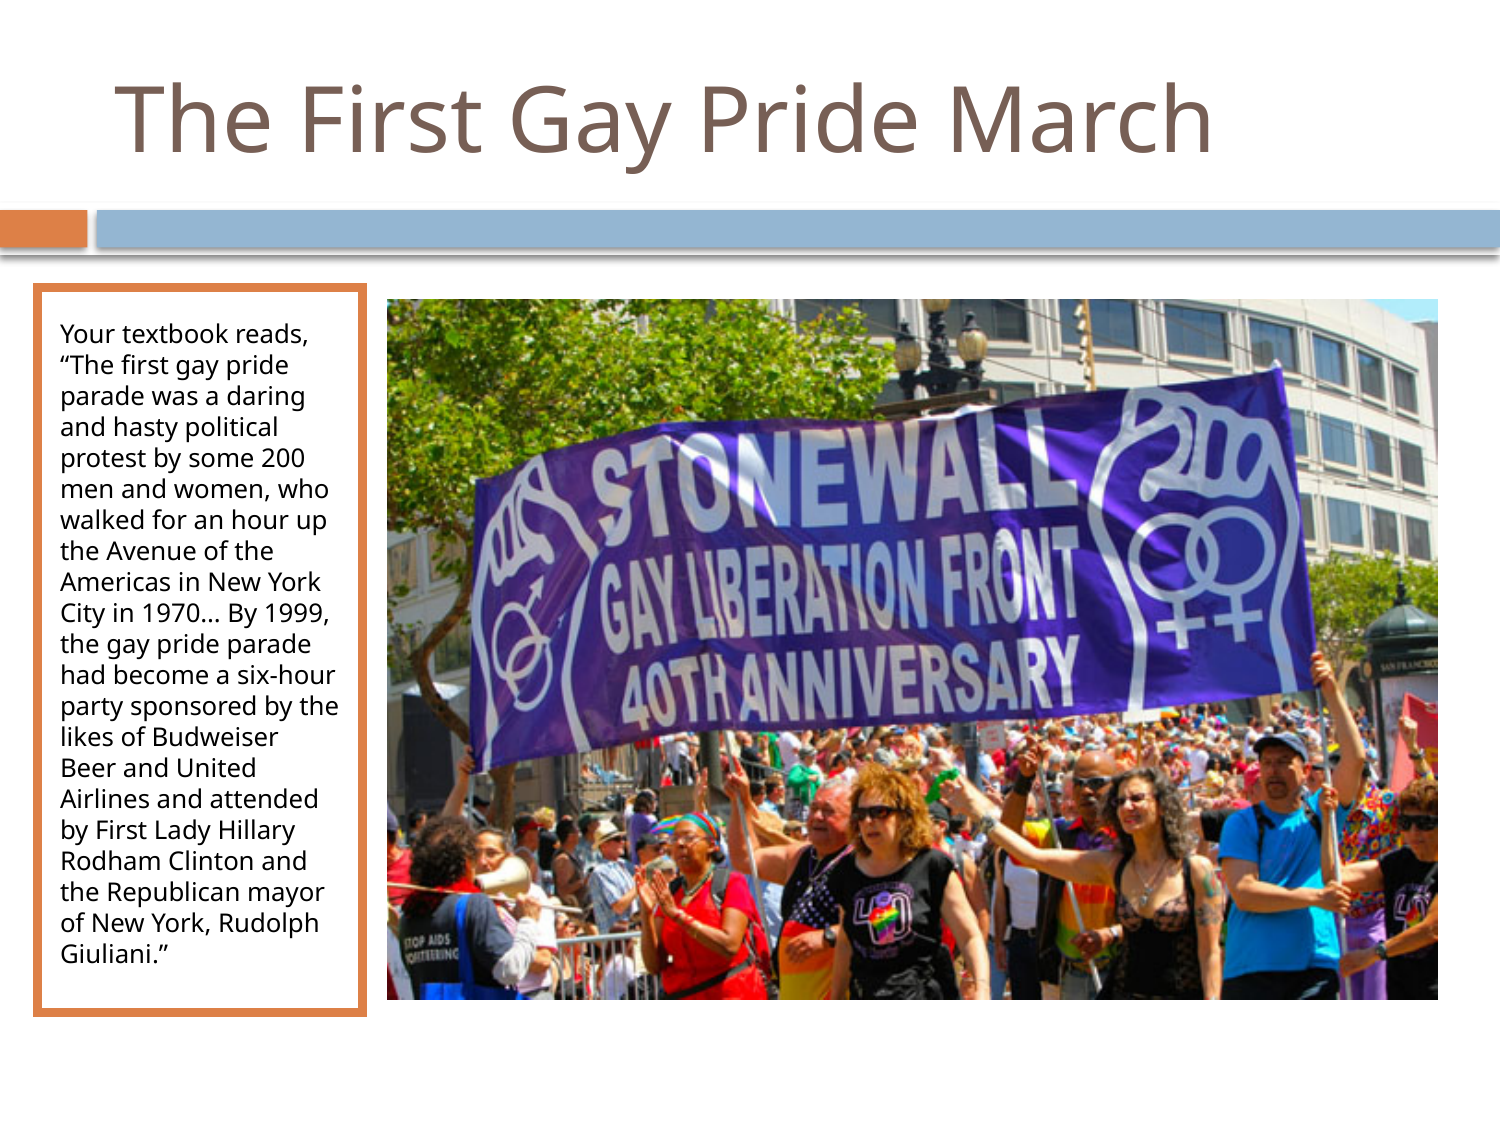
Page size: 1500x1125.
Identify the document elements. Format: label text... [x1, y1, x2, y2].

title The First Gay Pride March [99, 44, 1425, 188]
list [387, 299, 1438, 1001]
list Your textbook reads, “The first gay pride parade was a daring and hasty political protest by some 200 men and women, who walked for an hour up the Avenue of the Americas in New York City in 1970… By 1999, the gay pride parade had become a six-hour party sponsored by the likes of Budweiser Beer and United Airlines and attended by First Lady Hillary Rodham Clinton and the Republican mayor of New York, Rudolph Giuliani.” [33, 283, 367, 1017]
